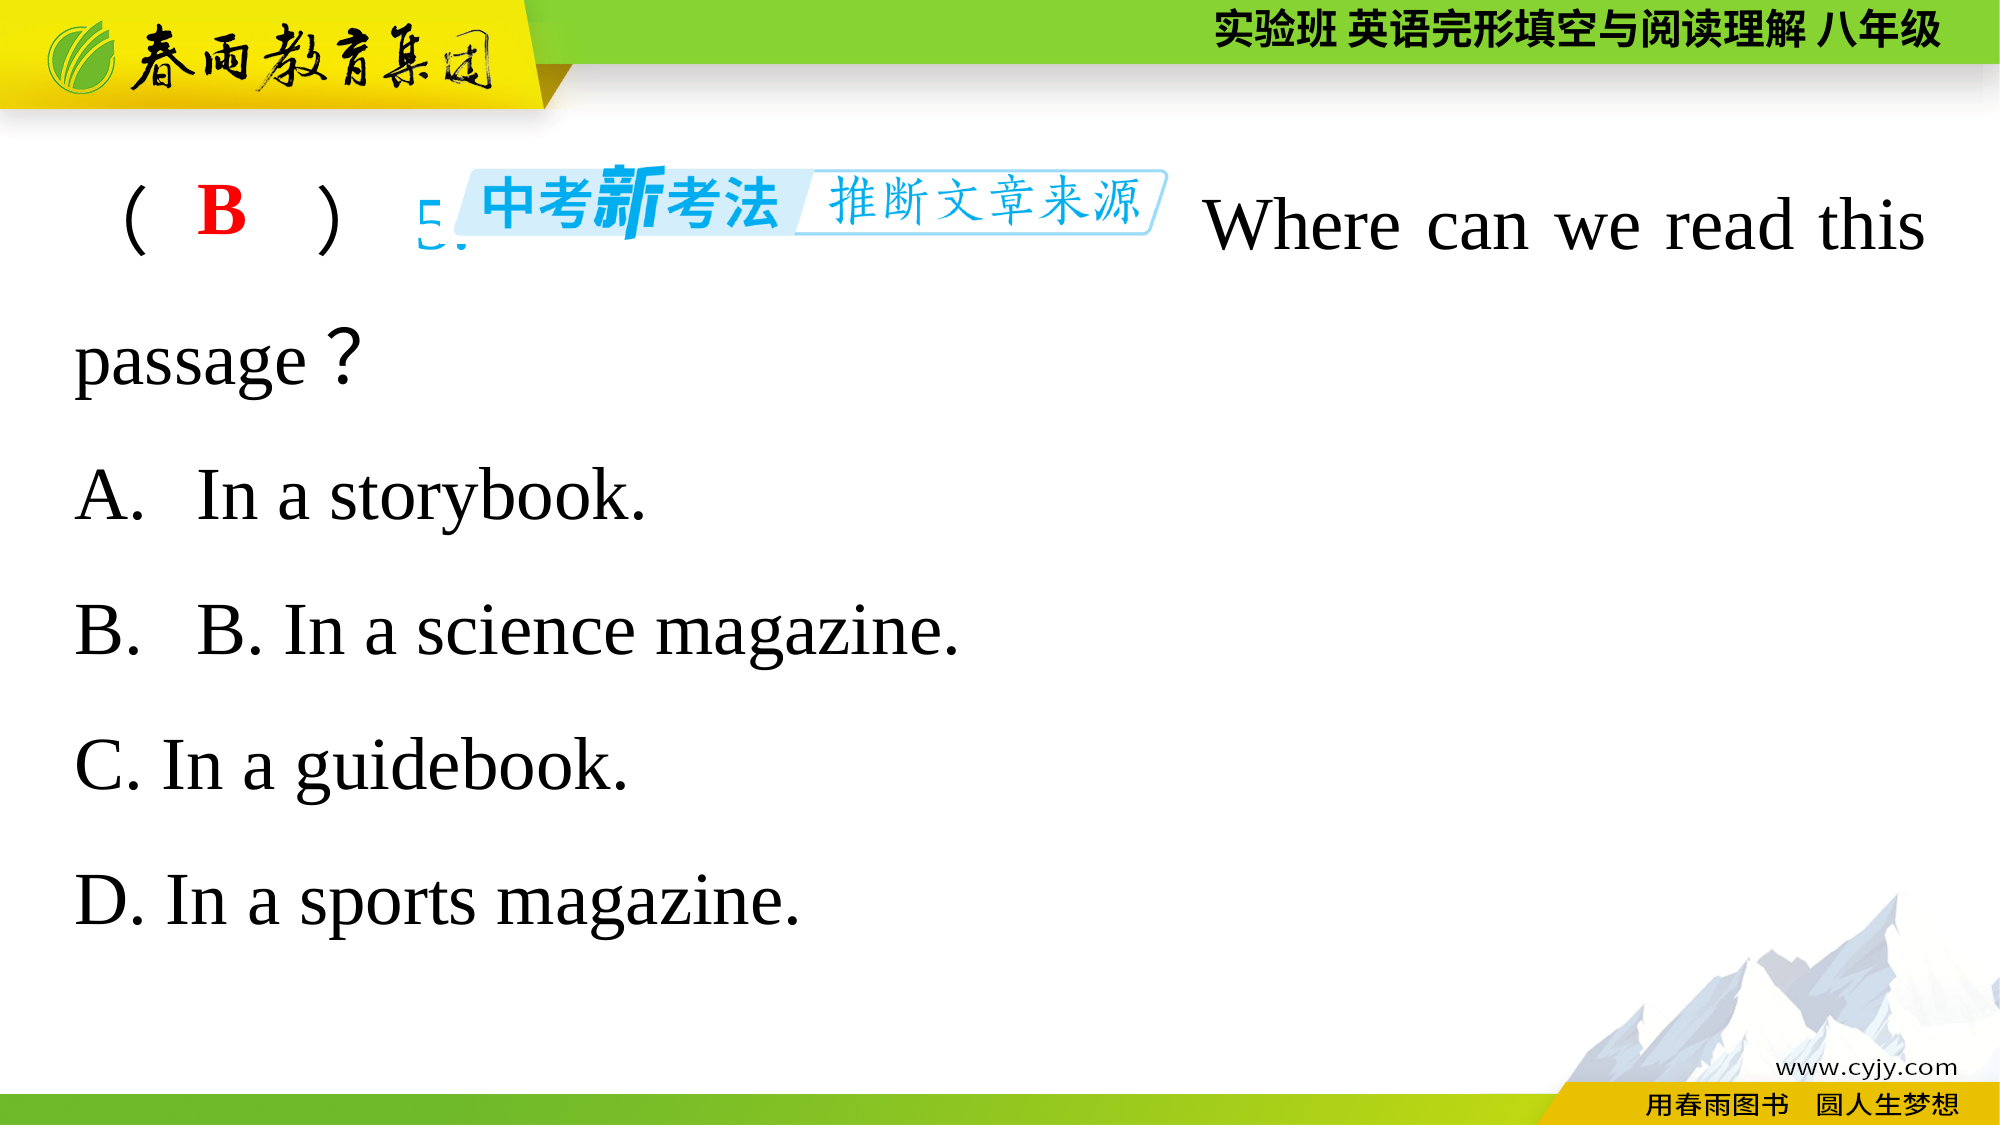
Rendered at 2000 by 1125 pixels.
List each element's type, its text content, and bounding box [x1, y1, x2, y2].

picture [0, 0, 2000, 1125]
list （ ）5. Where can we read this passage？ In a storybook. B. In a science magazine. C. In a guidebook. D. In a sports magazine. [59, 122, 1944, 956]
text_box B [182, 152, 263, 257]
